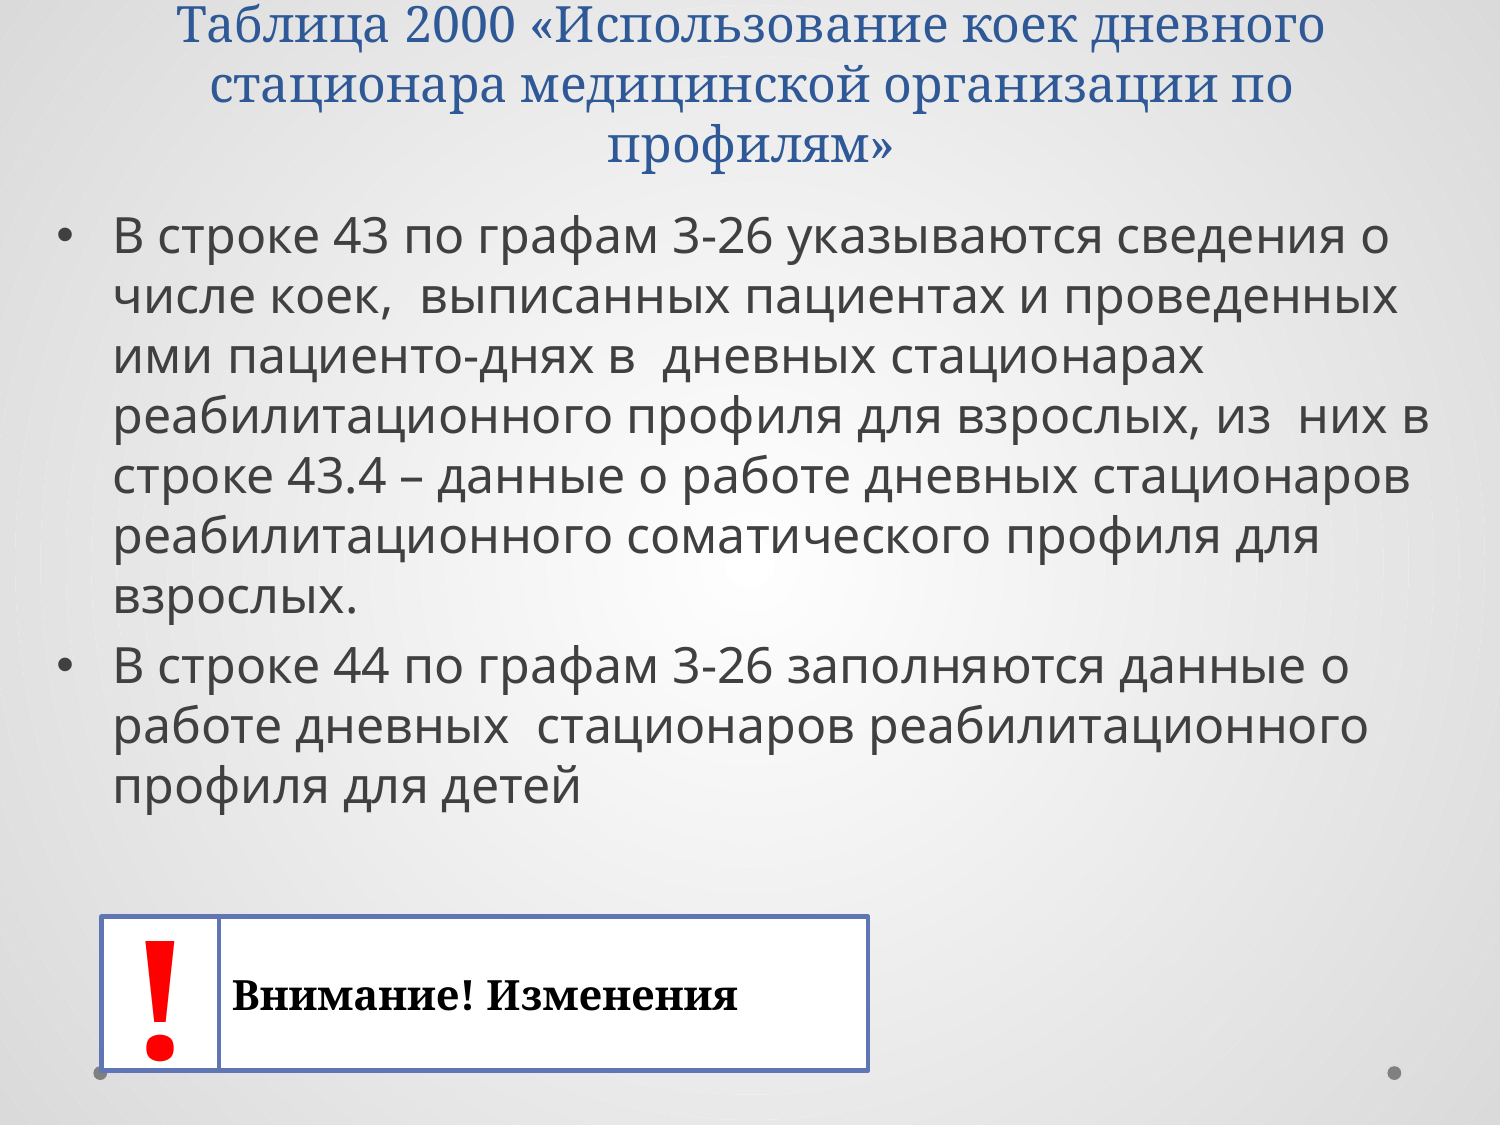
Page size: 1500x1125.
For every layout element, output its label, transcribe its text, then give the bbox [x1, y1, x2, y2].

text_box Внимание! Изменения [221, 914, 870, 1073]
list В строке 43 по графам 3-26 указываются сведения о числе коек, выписанных пациентах и проведенных ими пациенто-днях в дневных стационарах реабилитационного профиля для взрослых, из них в строке 43.4 – данные о работе дневных стационаров реабилитационного соматического профиля для взрослых. В строке 44 по графам 3-26 заполняются данные о работе дневных стационаров реабилитационного профиля для детей [41, 196, 1447, 846]
text_box ! [100, 914, 221, 1073]
title Таблица 2000 «Использование коек дневного стационара медицинской организации по профилям» [76, 42, 1427, 180]
